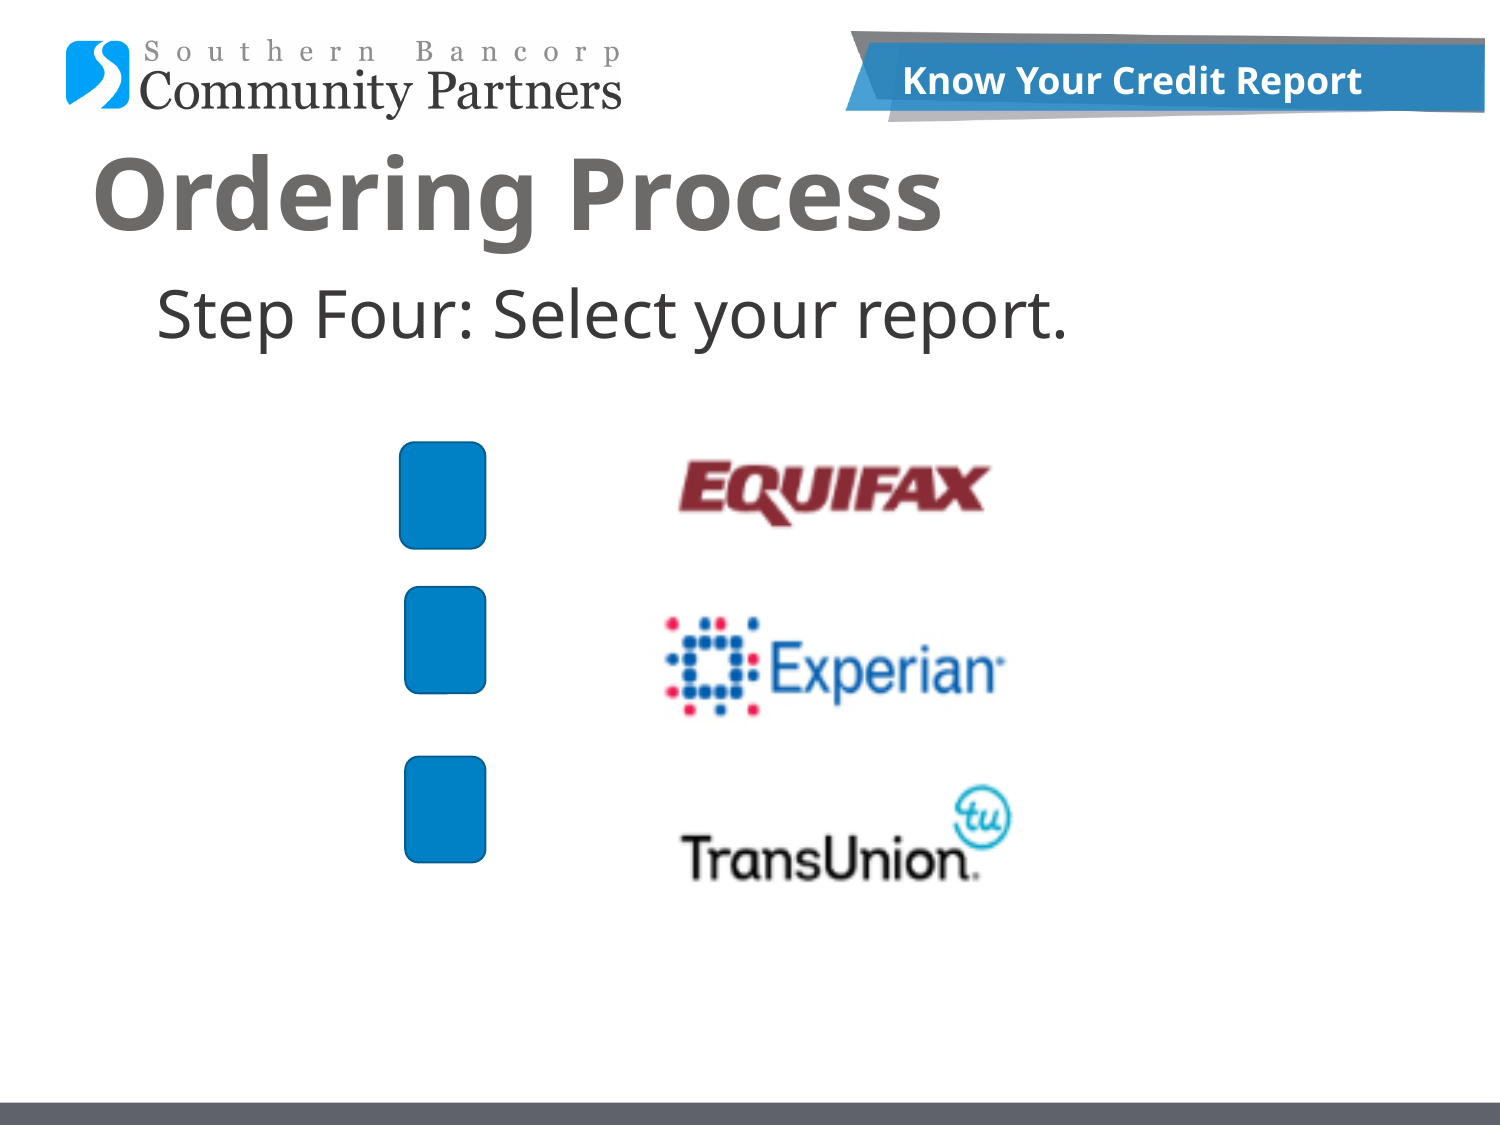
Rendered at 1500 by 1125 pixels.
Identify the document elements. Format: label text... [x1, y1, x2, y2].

picture [66, 39, 621, 120]
text_box Step Four: Select your report. [142, 264, 1398, 360]
title Ordering Process [75, 127, 1397, 271]
picture [845, 31, 1485, 122]
text_box Know Your Credit Report [887, 49, 1469, 110]
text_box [399, 439, 1100, 931]
